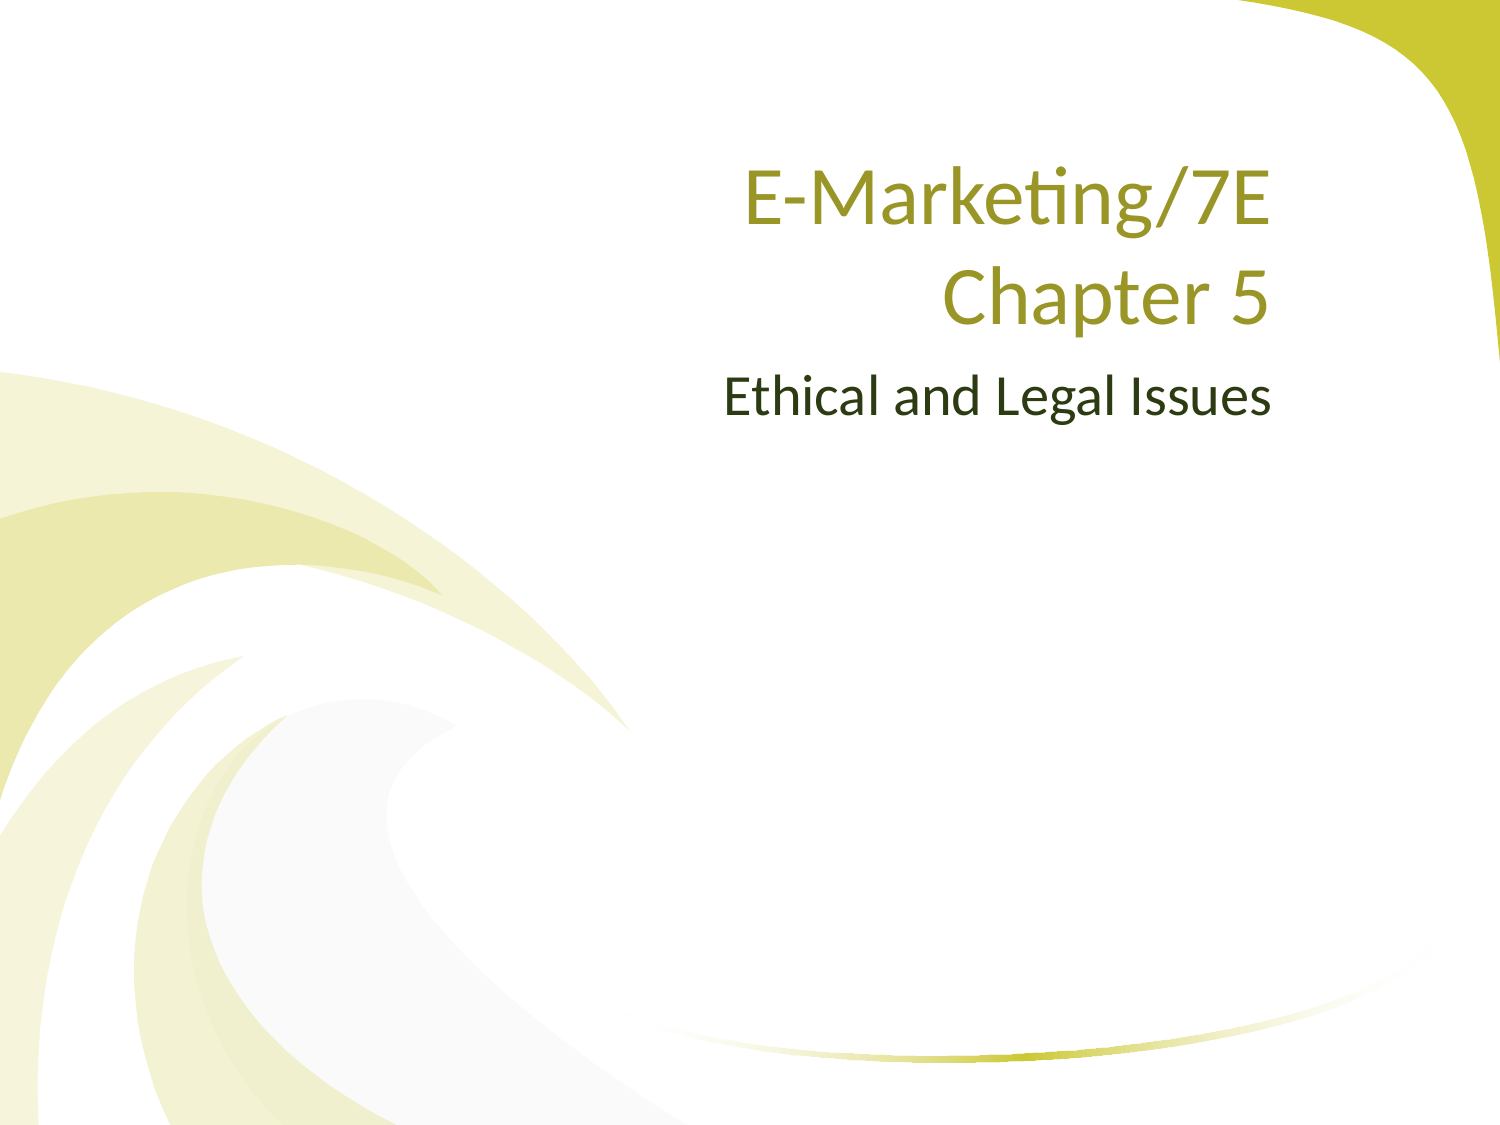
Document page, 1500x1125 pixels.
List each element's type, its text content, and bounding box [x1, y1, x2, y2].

title E-Marketing/7E Chapter 5 [162, 132, 1288, 350]
subtitle Ethical and Legal Issues [162, 350, 1288, 436]
